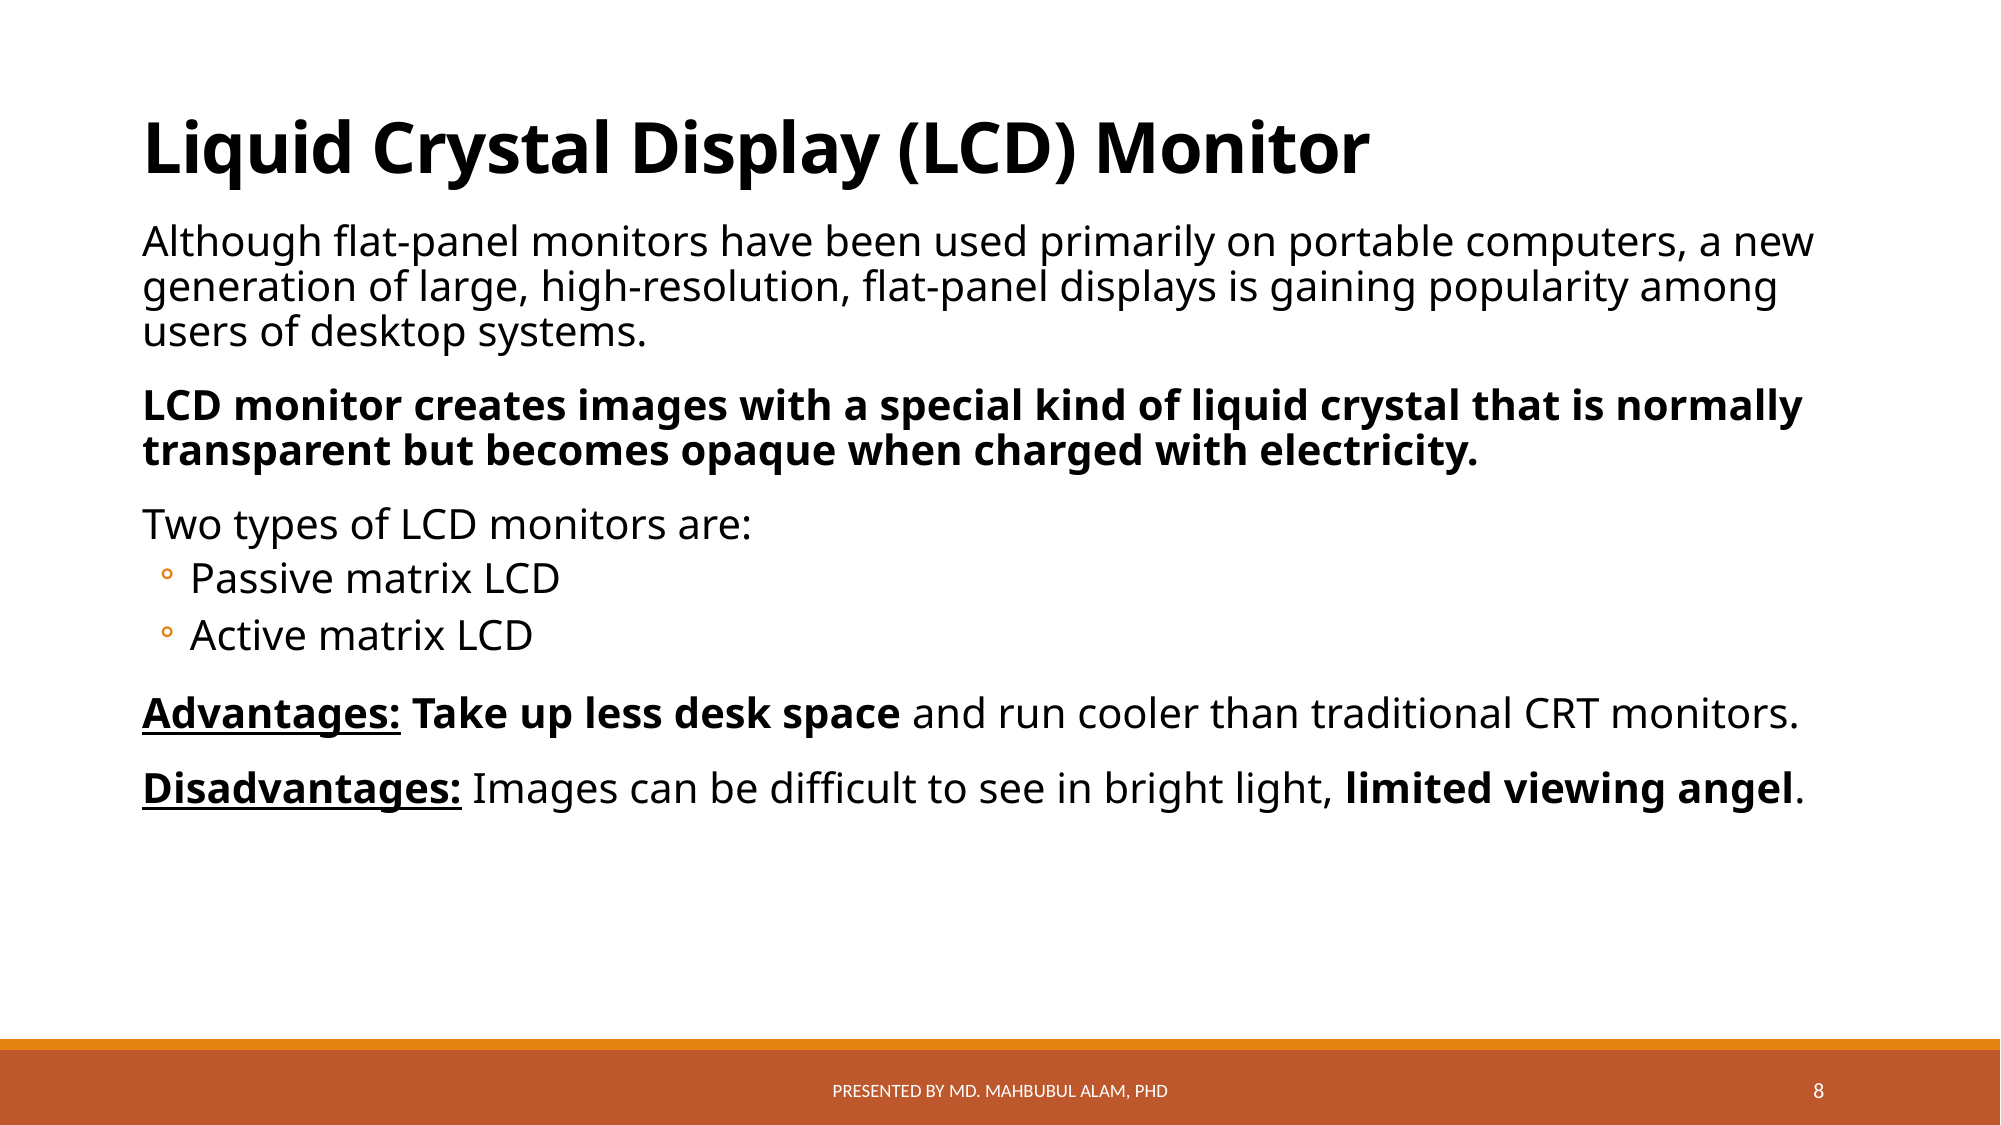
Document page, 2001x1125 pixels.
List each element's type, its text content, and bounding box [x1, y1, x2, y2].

slide_number 8 [1624, 1059, 1840, 1120]
title Liquid Crystal Display (LCD) Monitor [127, 85, 1830, 196]
list Although flat-panel monitors have been used primarily on portable computers, a new generation of large, high-resolution, flat-panel displays is gaining popularity among users of desktop systems. LCD monitor creates images with a special kind of liquid crystal that is normally transparent but becomes opaque when charged with electricity. Two types of LCD monitors are: Passive matrix LCD Active matrix LCD Advantages: Take up less desk space and run cooler than traditional CRT monitors. Disadvantages: Images can be difficult to see in bright light, limited viewing angel. [127, 212, 1863, 963]
footer Presented by Md. Mahbubul Alam, PhD [604, 1059, 1396, 1120]
